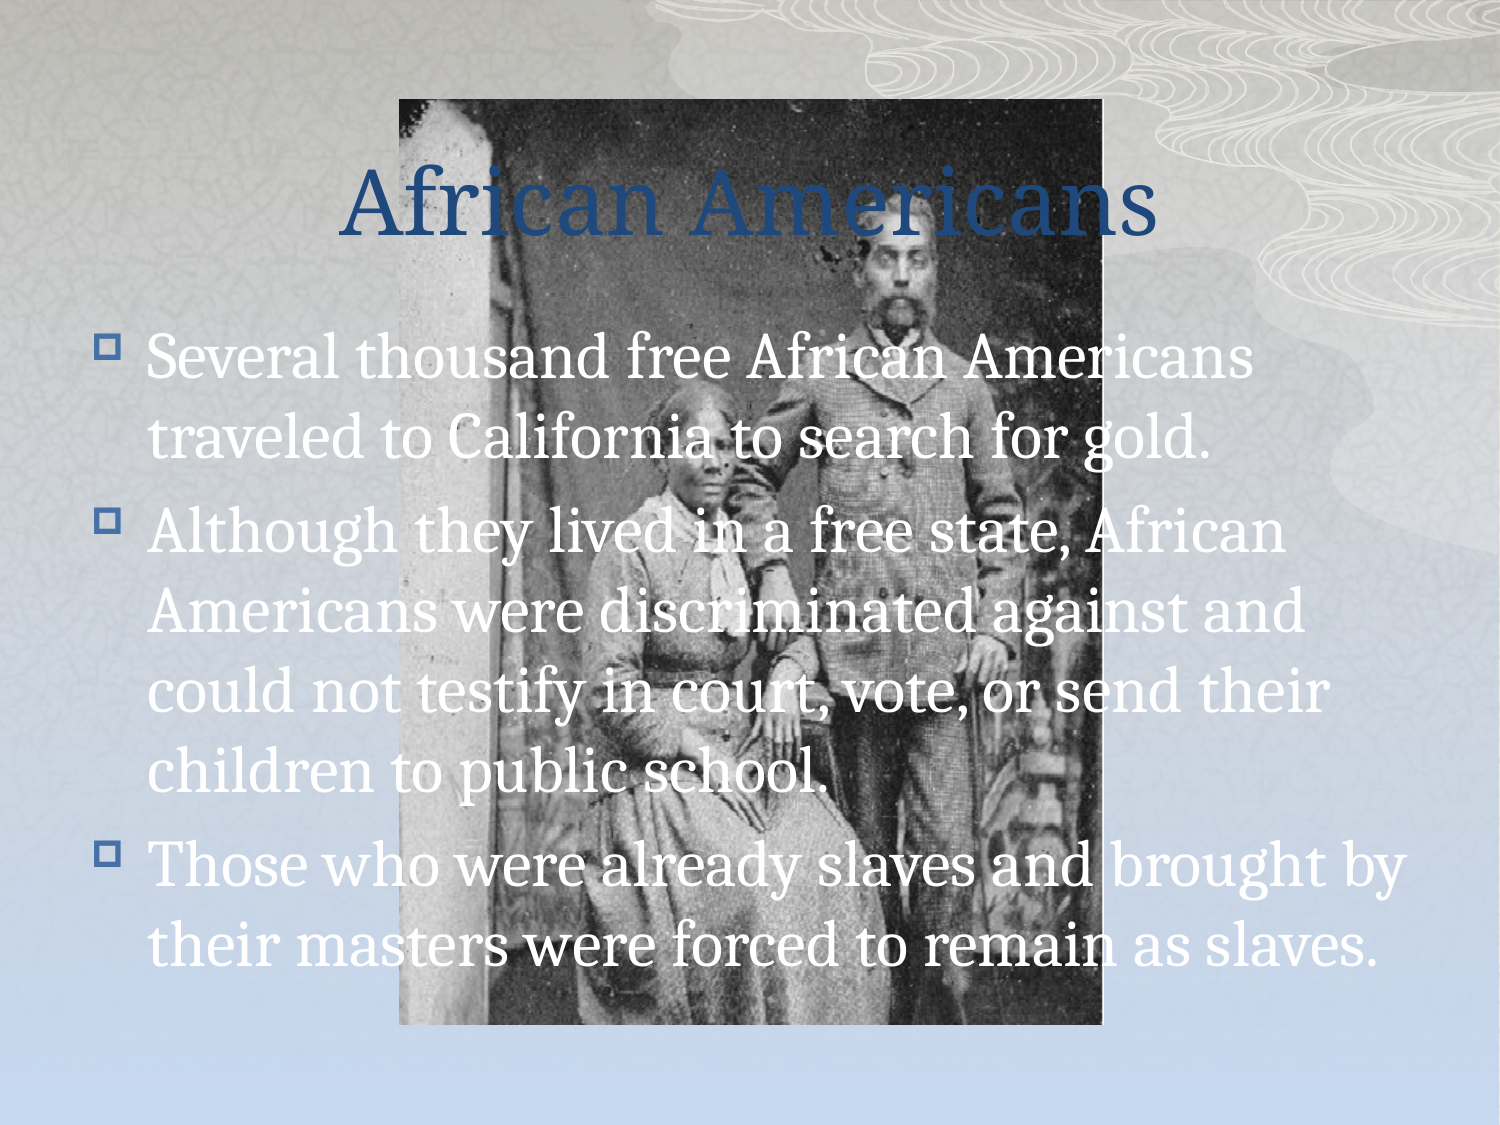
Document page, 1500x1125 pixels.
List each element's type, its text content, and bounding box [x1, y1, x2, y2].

title African Americans [75, 105, 395, 293]
title African Americans [1105, 105, 1425, 293]
picture [399, 99, 1104, 1025]
list Several thousand free African Americans traveled to California to search for gold. Although they lived in a free state, African Americans were discriminated against and could not testify in court, vote, or send their children to public school. Those who were already slaves and brought by their masters were forced to remain as slaves. [76, 304, 1430, 1032]
